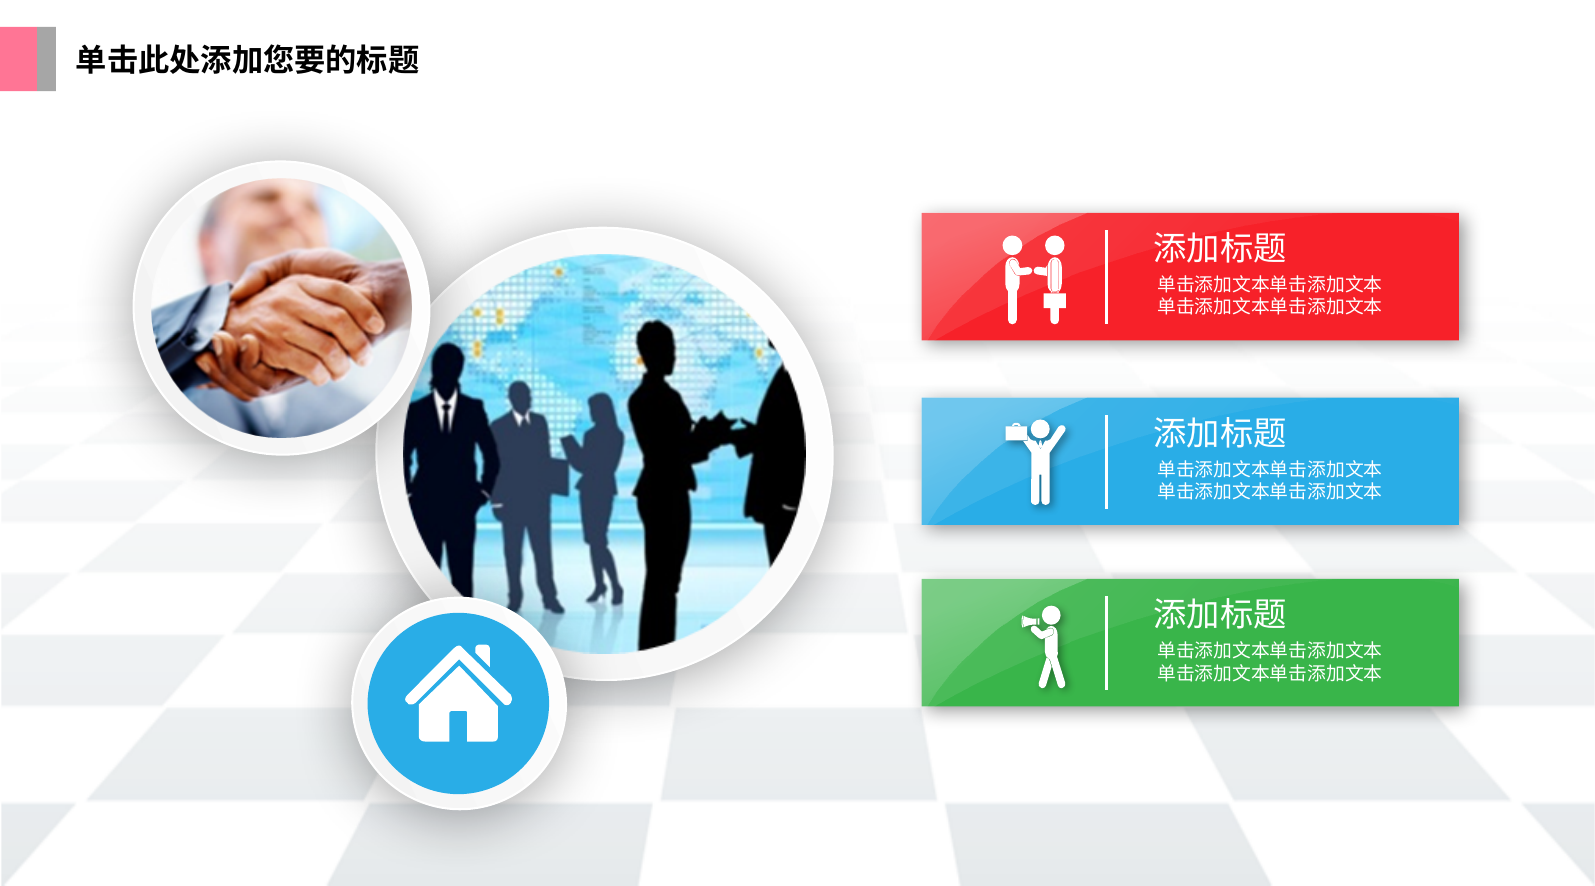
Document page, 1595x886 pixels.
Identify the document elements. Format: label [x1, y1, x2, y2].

text_box [351, 597, 567, 810]
text_box [375, 227, 834, 680]
picture [0, 0, 1595, 886]
text_box [921, 212, 1460, 341]
text_box [921, 578, 1460, 707]
text_box [133, 161, 430, 455]
text_box [921, 397, 1460, 526]
